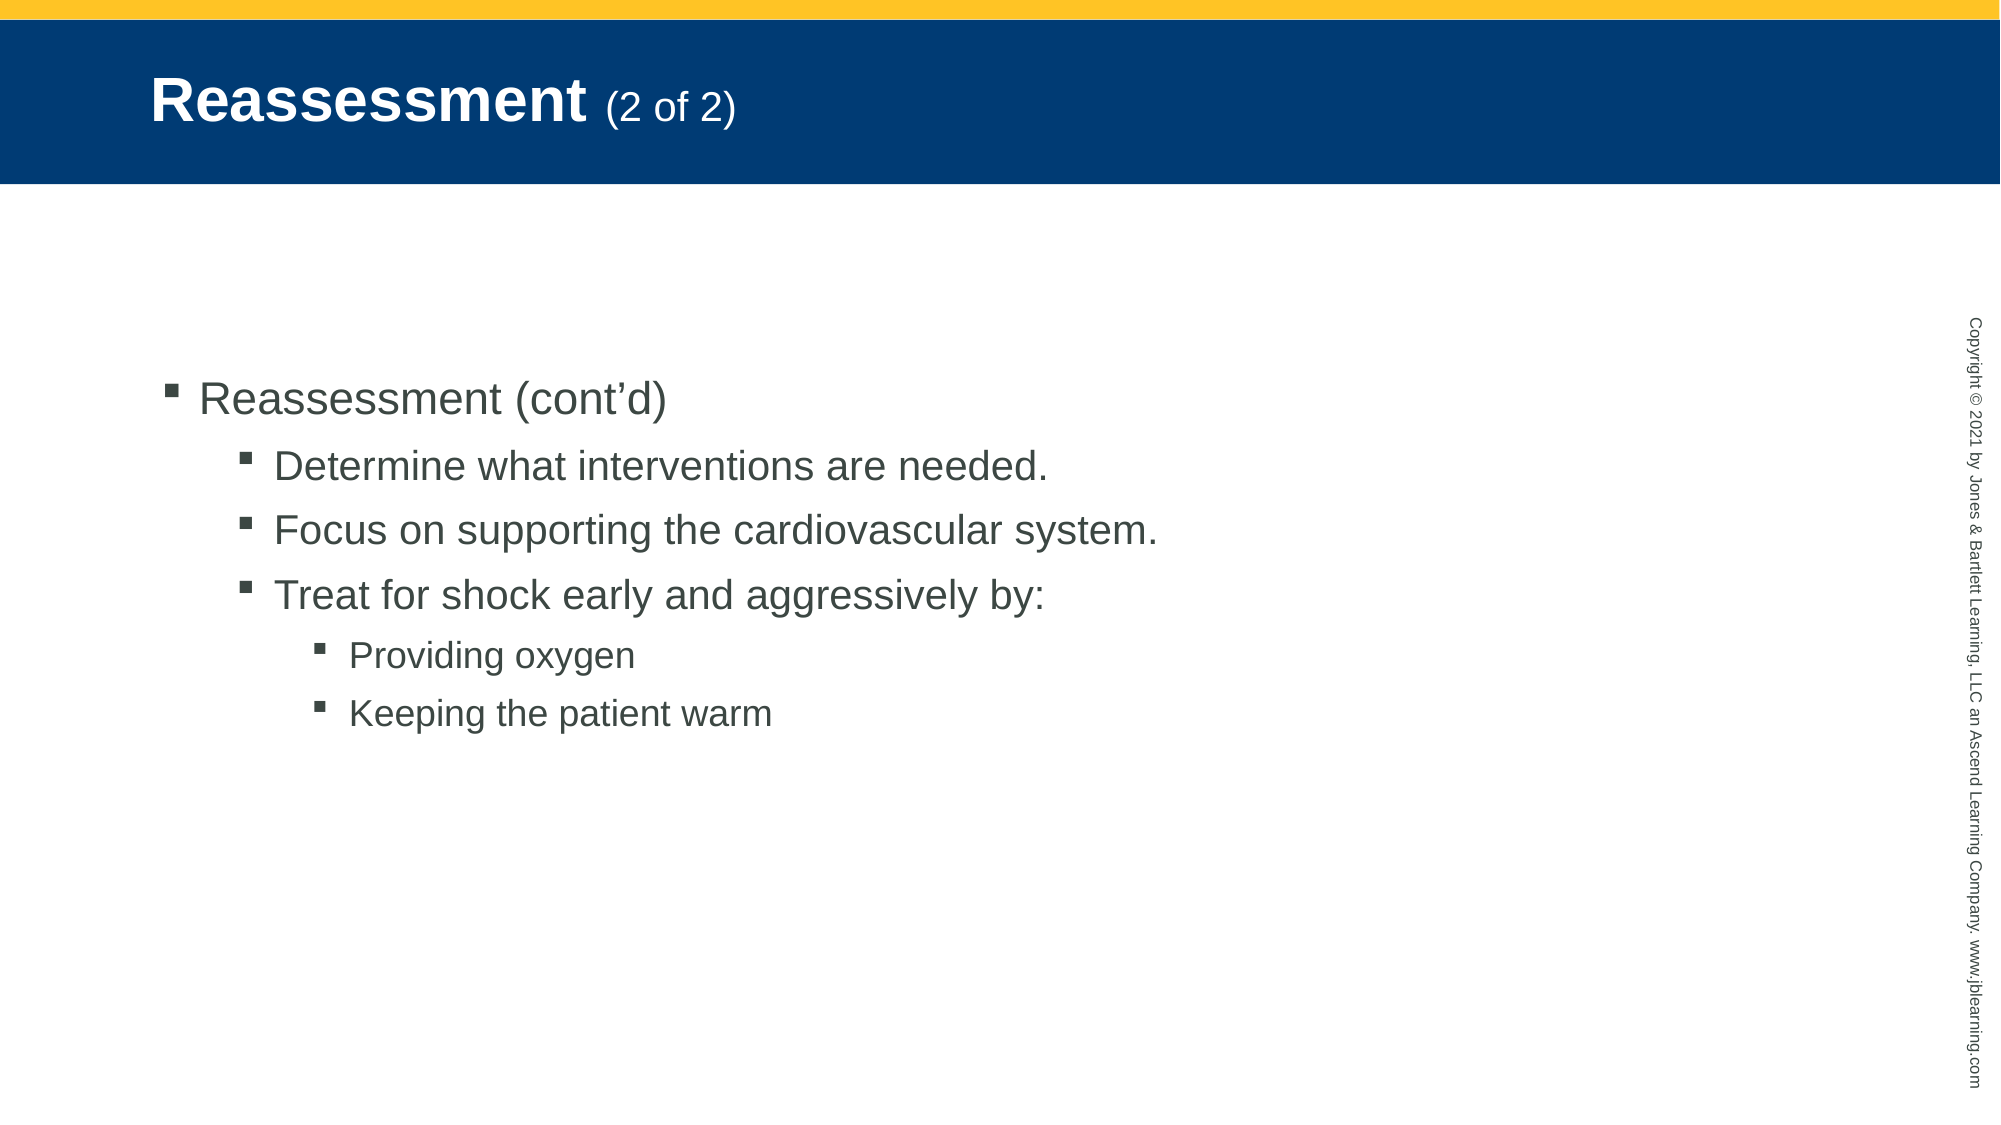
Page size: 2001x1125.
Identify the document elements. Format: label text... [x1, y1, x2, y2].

title Reassessment (2 of 2) [0, 19, 2000, 185]
list Reassessment (cont’d) Determine what interventions are needed. Focus on supporting the cardiovascular system. Treat for shock early and aggressively by: Providing oxygen Keeping the patient warm [146, 361, 1859, 1016]
